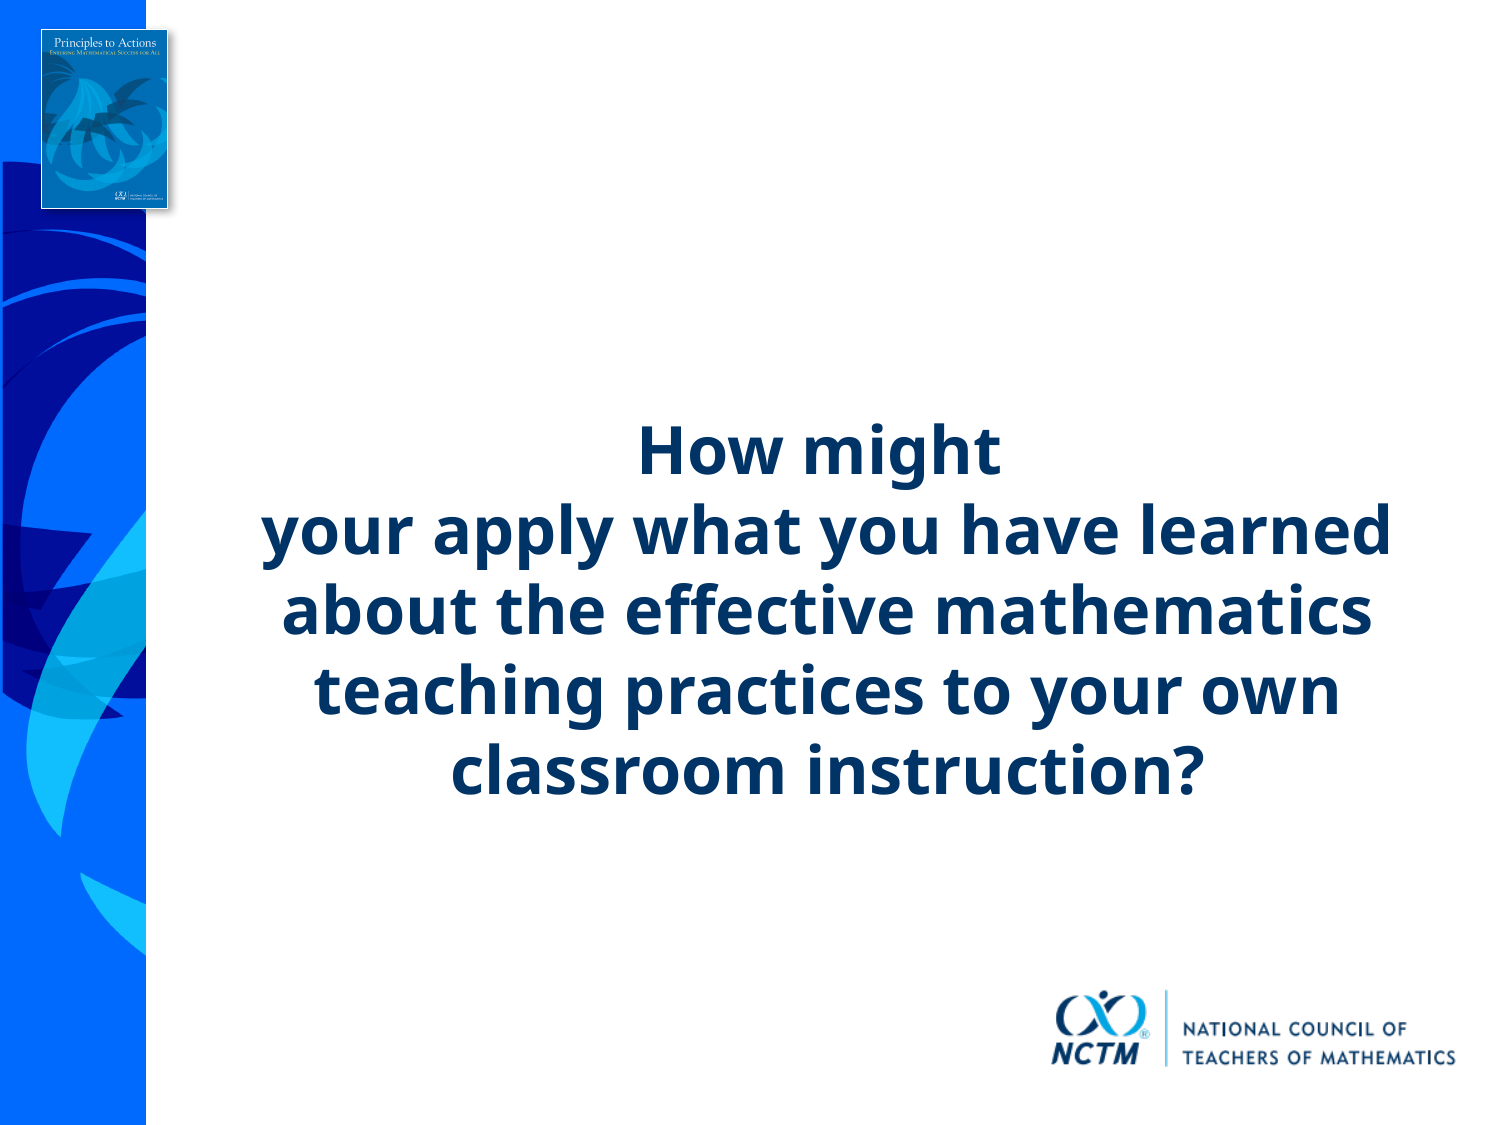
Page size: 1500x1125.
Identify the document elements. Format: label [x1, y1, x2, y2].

picture [0, 0, 168, 1125]
text_box [185, 246, 1477, 935]
picture [1034, 969, 1474, 1085]
